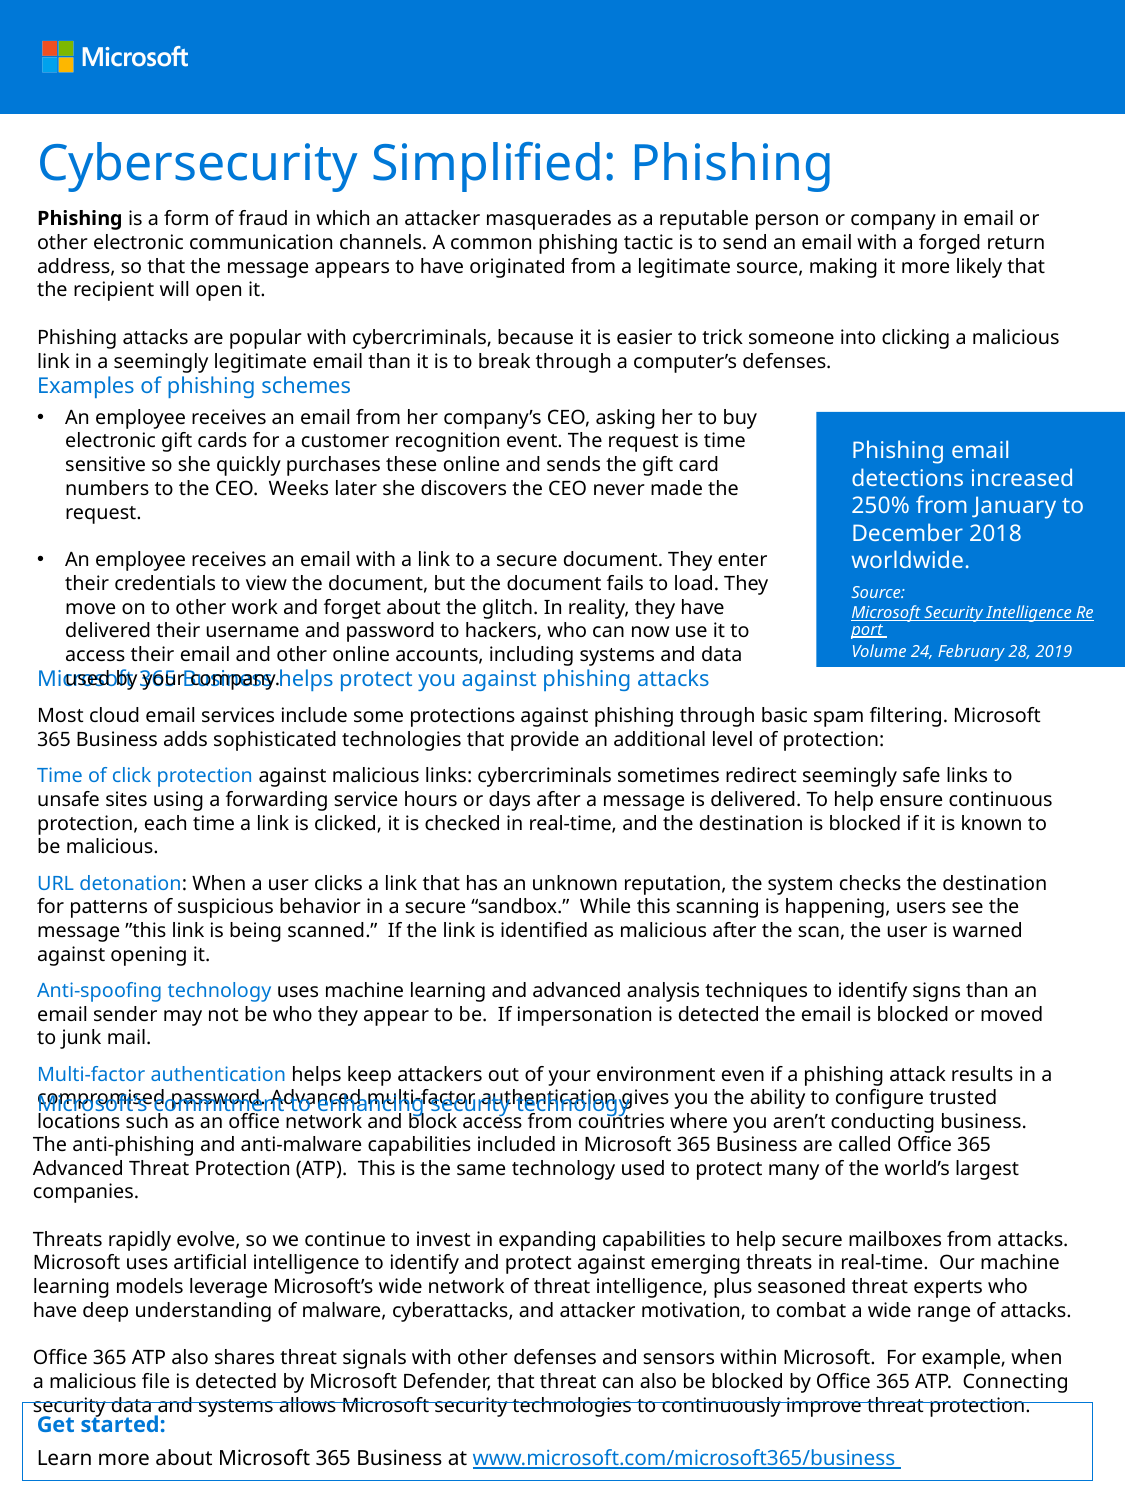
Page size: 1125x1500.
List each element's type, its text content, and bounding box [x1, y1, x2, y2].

text_box Most cloud email services include some protections against phishing through basic spam filtering. Microsoft 365 Business adds sophisticated technologies that provide an additional level of protection: Time of click protection against malicious links: cybercriminals sometimes redirect seemingly safe links to unsafe sites using a forwarding service hours or days after a message is delivered. To help ensure continuous protection, each time a link is clicked, it is checked in real-time, and the destination is blocked if it is known to be malicious. URL detonation: When a user clicks a link that has an unknown reputation, the system checks the destination for patterns of suspicious behavior in a secure “sandbox.” While this scanning is happening, users see the message ”this link is being scanned.” If the link is identified as malicious after the scan, the user is warned against opening it. Anti-spoofing technology uses machine learning and advanced analysis techniques to identify signs than an email sender may not be who they appear to be. If impersonation is detected the email is blocked or moved to junk mail. Multi-factor authentication helps keep attackers out of your environment even if a phishing attack results in a compromised password. Advanced multi-factor authentication gives you the ability to configure trusted locations such as an office network and block access from countries where you aren’t conducting business. [22, 695, 1078, 1123]
text_box Phishing is a form of fraud in which an attacker masquerades as a reputable person or company in email or other electronic communication channels. A common phishing tactic is to send an email with a forged return address, so that the message appears to have originated from a legitimate source, making it more likely that the recipient will open it. Phishing attacks are popular with cybercriminals, because it is easier to trick someone into clicking a malicious link in a seemingly legitimate email than it is to break through a computer’s defenses. [22, 198, 1098, 380]
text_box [816, 411, 1125, 667]
text_box An employee receives an email from her company’s CEO, asking her to buy electronic gift cards for a customer recognition event. The request is time sensitive so she quickly purchases these online and sends the gift card numbers to the CEO. Weeks later she discovers the CEO never made the request. An employee receives an email with a link to a secure document. They enter their credentials to view the document, but the document fails to load. They move on to other work and forget about the glitch. In reality, they have delivered their username and password to hackers, who can now use it to access their email and other online accounts, including systems and data used by your company. [22, 396, 796, 697]
text_box [0, 0, 1125, 115]
picture [21, 22, 208, 91]
text_box Get started: Learn more about Microsoft 365 Business at www.microsoft.com/microsoft365/business [22, 1402, 1093, 1481]
text_box Examples of phishing schemes [22, 364, 776, 396]
text_box The anti-phishing and anti-malware capabilities included in Microsoft 365 Business are called Office 365 Advanced Threat Protection (ATP). This is the same technology used to protect many of the world’s largest companies. Threats rapidly evolve, so we continue to invest in expanding capabilities to help secure mailboxes from attacks. Microsoft uses artificial intelligence to identify and protect against emerging threats in real-time. Our machine learning models leverage Microsoft’s wide network of threat intelligence, plus seasoned threat experts who have deep understanding of malware, cyberattacks, and attacker motivation, to combat a wide range of attacks. Office 365 ATP also shares threat signals with other defenses and sensors within Microsoft. For example, when a malicious file is detected by Microsoft Defender, that threat can also be blocked by Office 365 ATP. Connecting security data and systems allows Microsoft security technologies to continuously improve threat protection. [17, 1123, 1094, 1424]
text_box Cybersecurity Simplified: Phishing [22, 122, 1103, 198]
text_box Microsoft’s commitment to enhancing security technology [22, 1082, 776, 1123]
